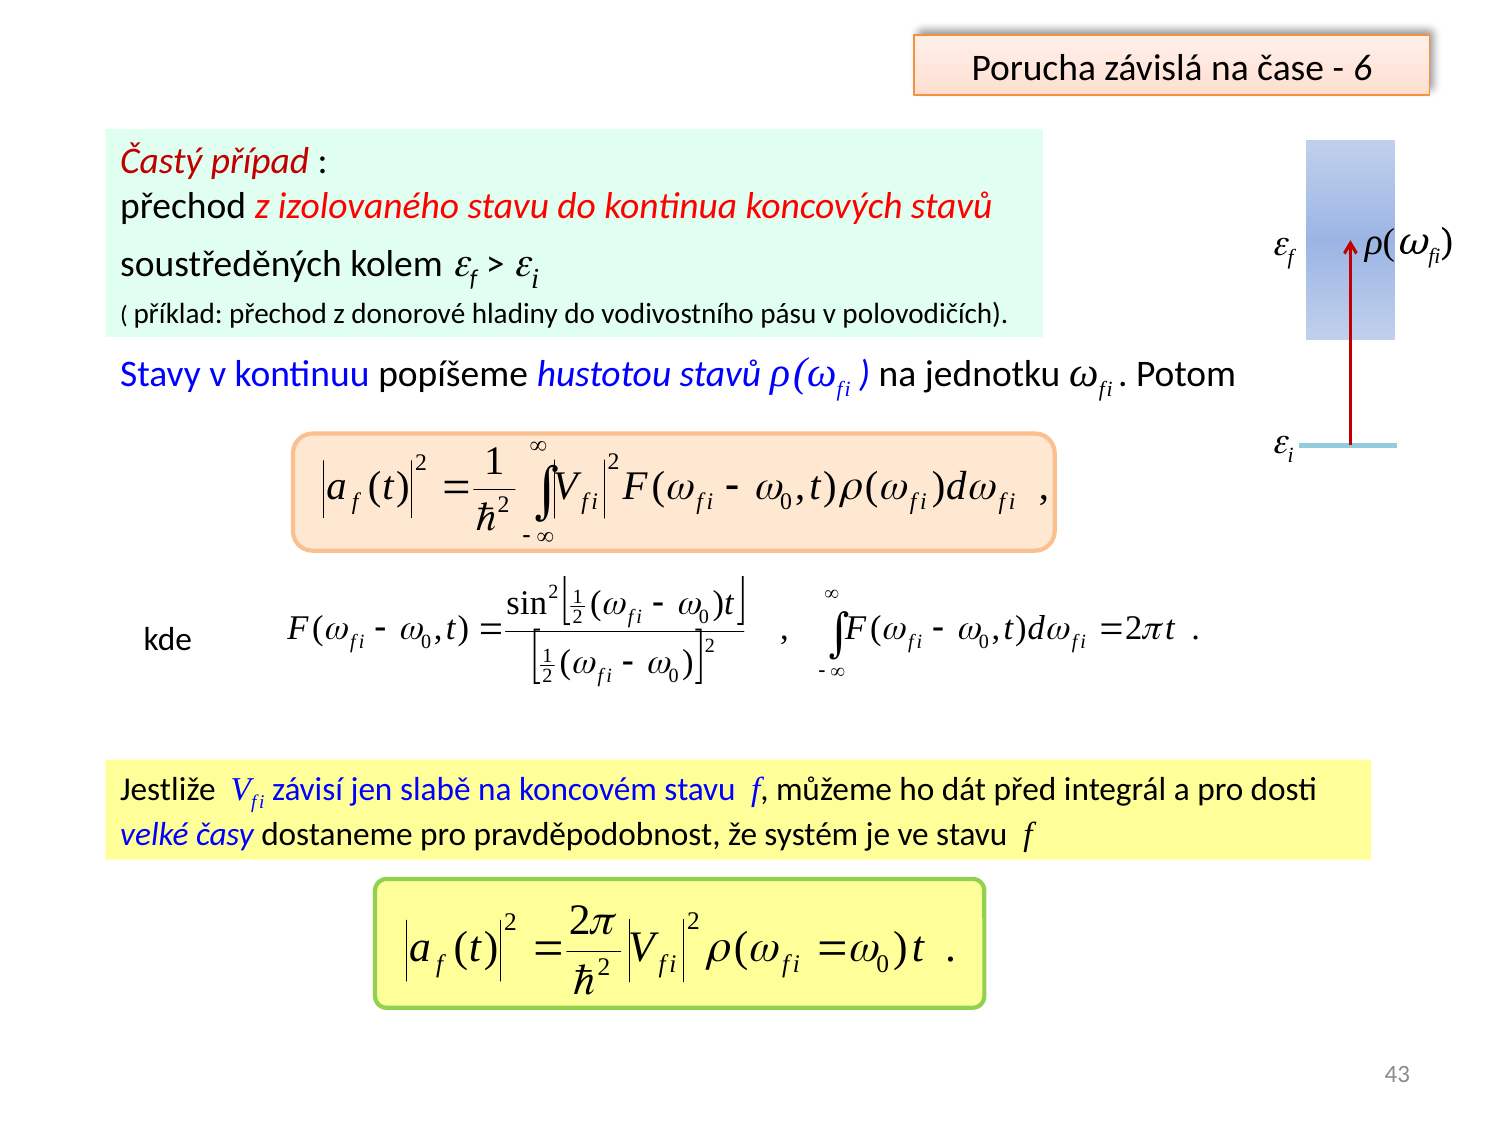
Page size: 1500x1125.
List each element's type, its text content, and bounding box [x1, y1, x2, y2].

text_box Častý případ : přechod z izolovaného stavu do kontinua koncových stavů soustředěných kolem f > i ( příklad: přechod z donorové hladiny do vodivostního pásu v polovodičích). [105, 128, 1043, 337]
text_box Stavy v kontinuu popíšeme hustotou stavů ρ (ωf i ) na jednotku ωf i . Potom [105, 337, 1260, 408]
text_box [128, 575, 1205, 695]
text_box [105, 759, 1372, 1008]
slide_number 43 [1074, 1042, 1425, 1103]
text_box Porucha závislá na čase - 6 [913, 34, 1430, 96]
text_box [292, 424, 1057, 554]
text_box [1265, 140, 1479, 468]
